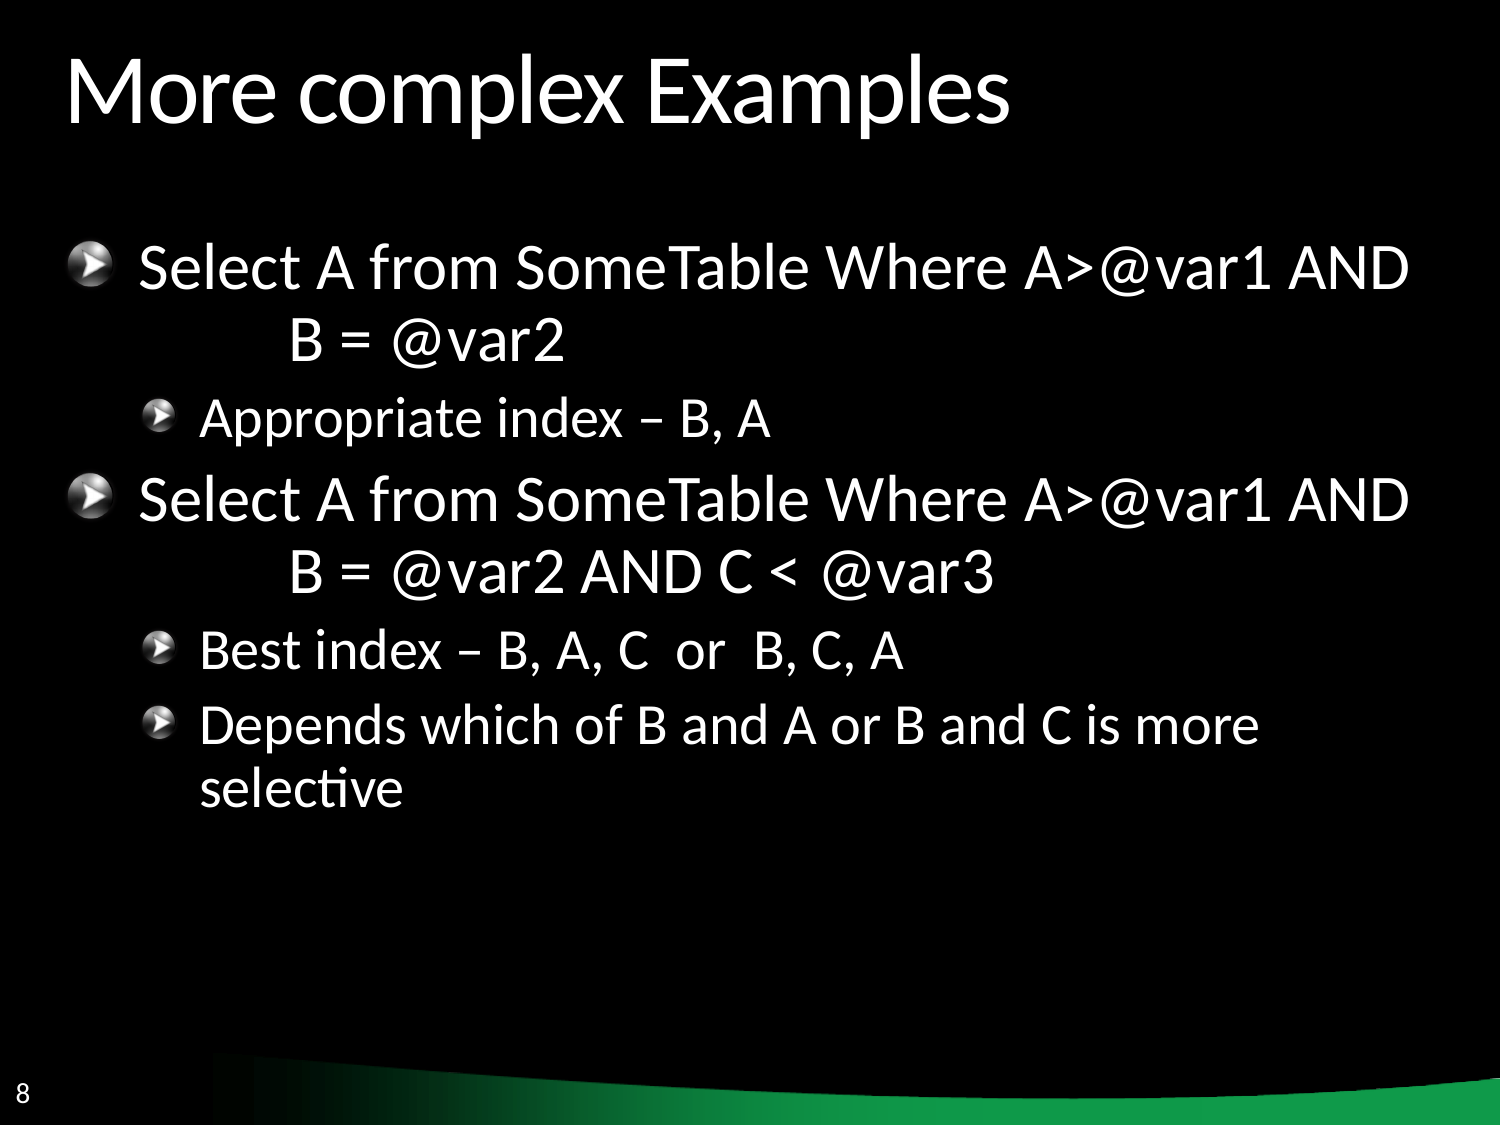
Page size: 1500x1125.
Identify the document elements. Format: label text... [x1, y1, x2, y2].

title More complex Examples [63, 37, 1438, 147]
picture [0, 0, 1500, 1125]
list Select A from SomeTable Where A>@var1 AND B = @var2 Appropriate index – B, A Select A from SomeTable Where A>@var1 AND B = @var2 AND C < @var3 Best index – B, A, C or B, C, A Depends which of B and A or B and C is more selective [62, 231, 1438, 836]
